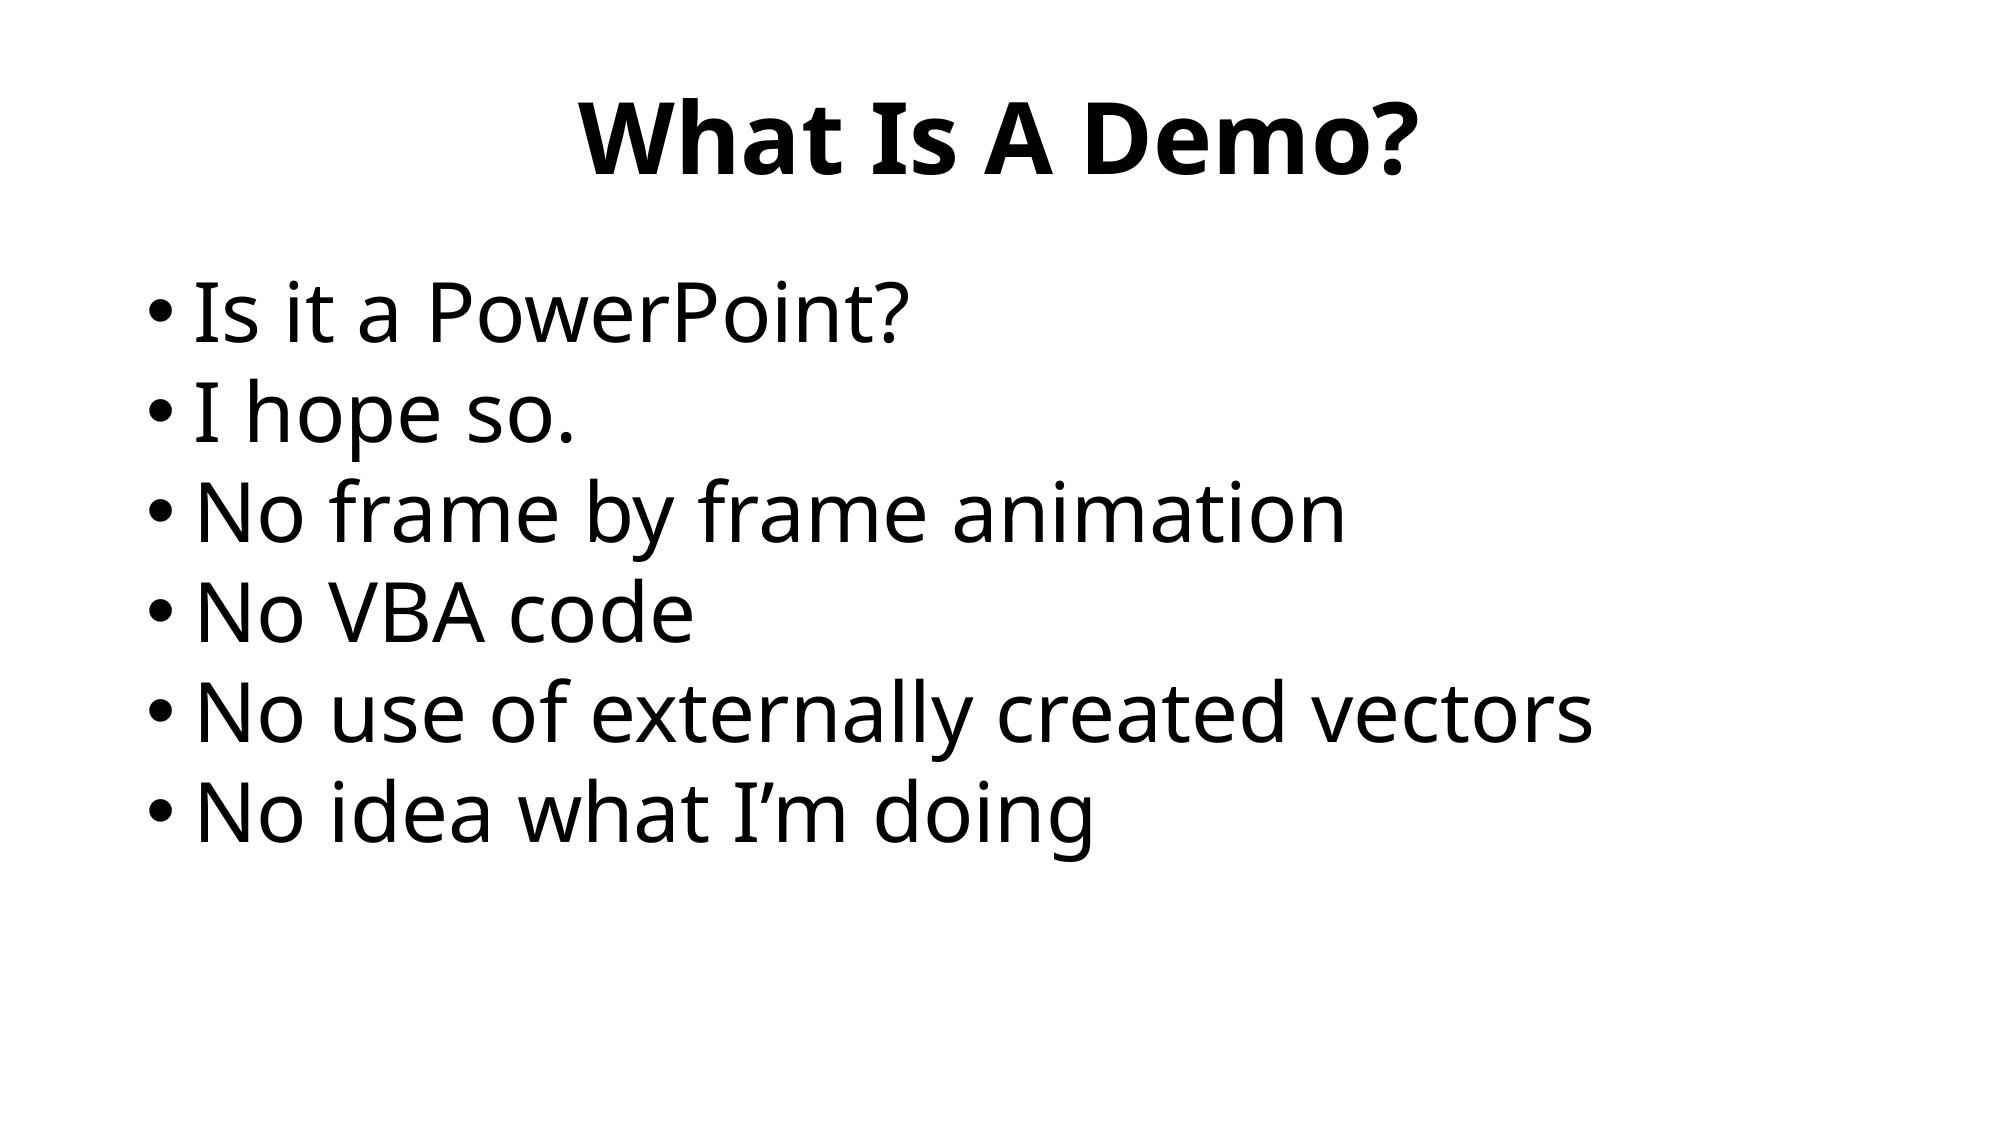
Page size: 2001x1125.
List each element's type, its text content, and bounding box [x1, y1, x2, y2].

text_box What Is A Demo? [407, 67, 1592, 202]
text_box Is it a PowerPoint? I hope so. No frame by frame animation No VBA code No use of externally created vectors No idea what I’m doing [132, 251, 1933, 967]
